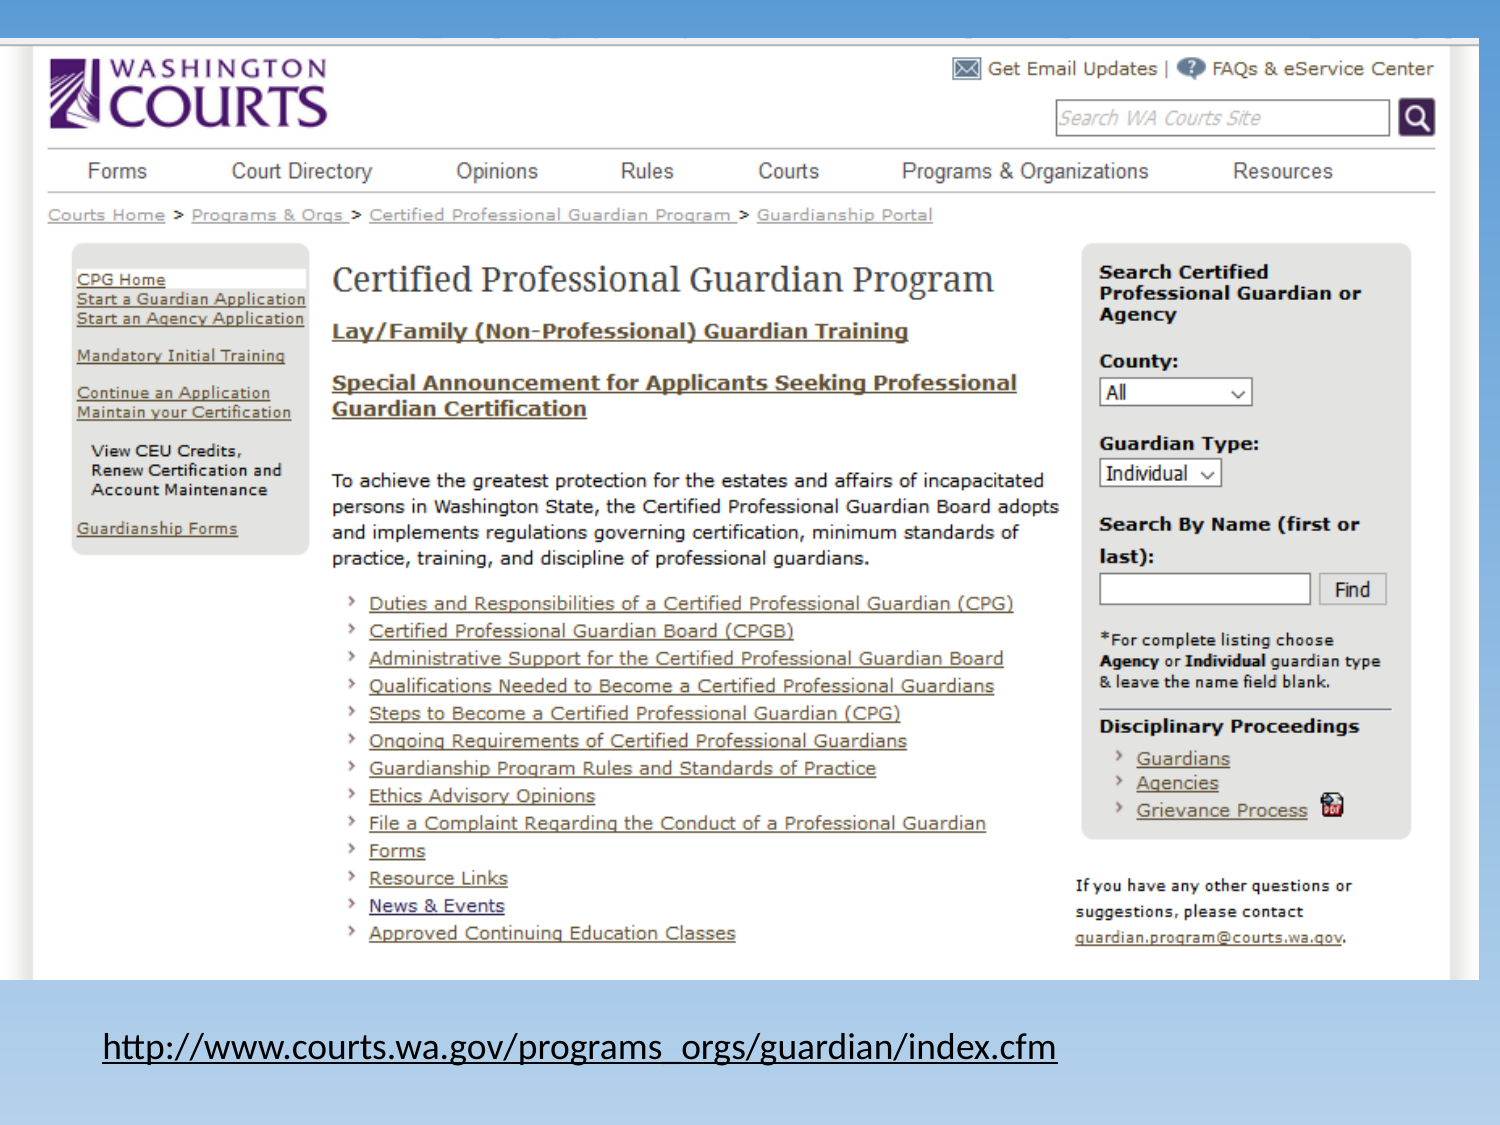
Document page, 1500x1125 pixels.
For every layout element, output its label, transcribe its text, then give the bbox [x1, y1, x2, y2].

text_box http://www.courts.wa.gov/programs_orgs/guardian/index.cfm [87, 1014, 1425, 1075]
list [0, 38, 1479, 980]
